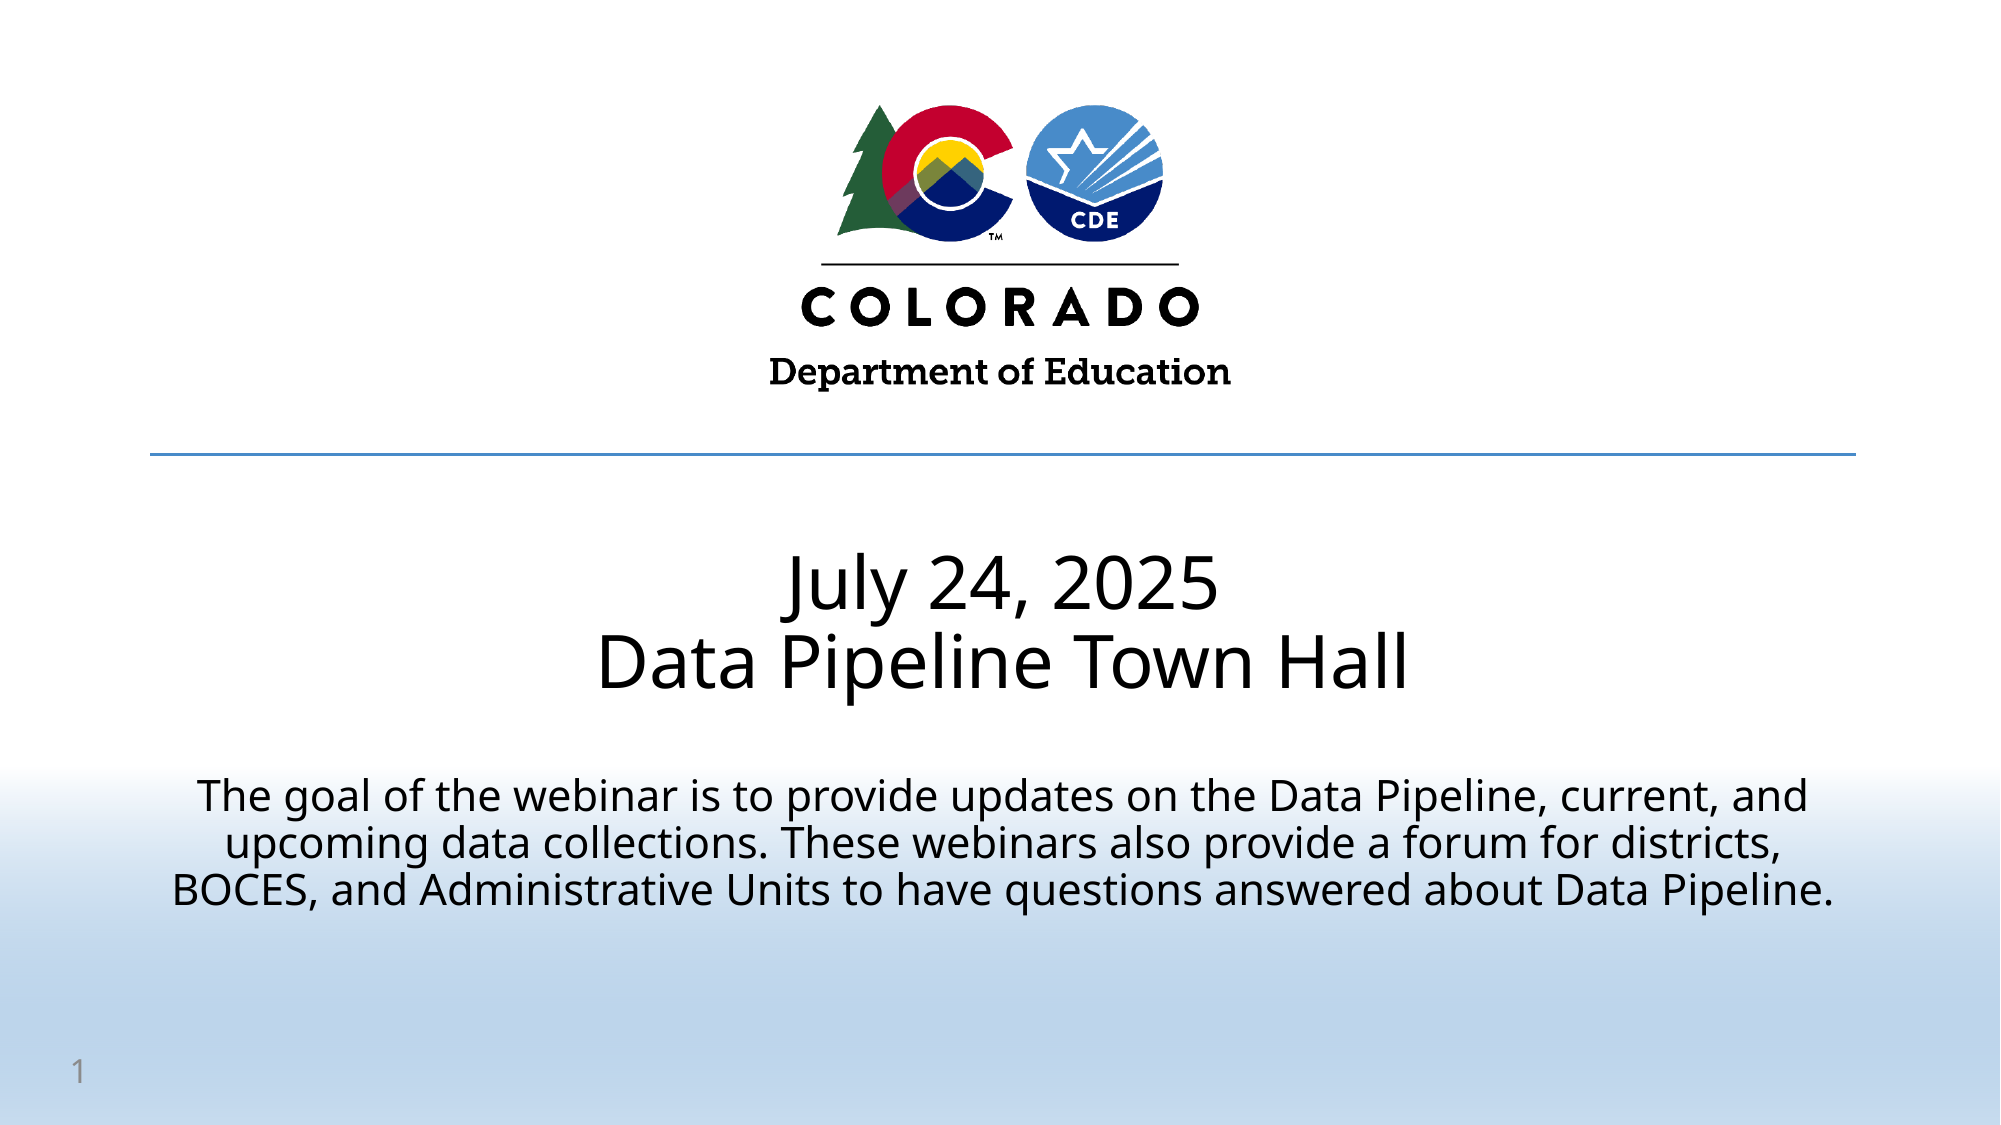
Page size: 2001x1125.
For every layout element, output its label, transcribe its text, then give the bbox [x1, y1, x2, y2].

subtitle The goal of the webinar is to provide updates on the Data Pipeline, current, and upcoming data collections. These webinars also provide a forum for districts, BOCES, and Administrative Units to have questions answered about Data Pipeline. [150, 766, 1857, 927]
title July 24, 2025 Data Pipeline Town Hall [150, 545, 1857, 705]
picture [768, 103, 1232, 393]
slide_number 1 [54, 1042, 505, 1103]
